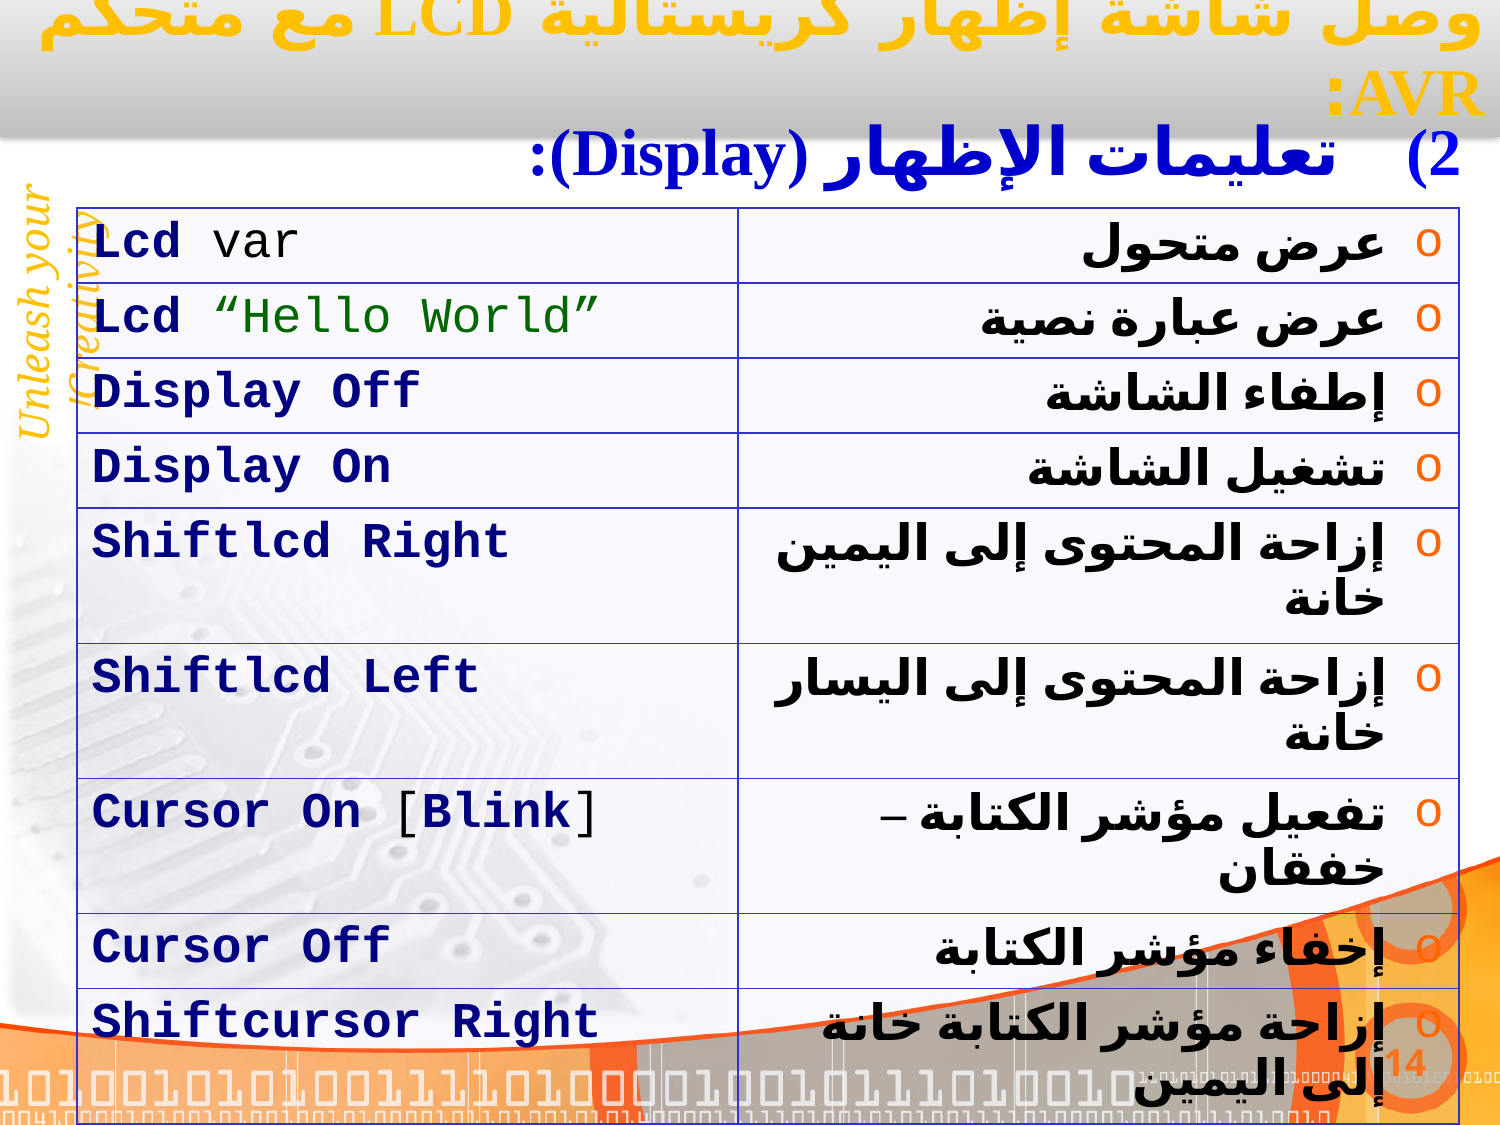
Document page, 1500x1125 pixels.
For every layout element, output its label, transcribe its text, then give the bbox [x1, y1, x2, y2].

table_cell Shiftlcd Right [733, 509, 737, 643]
table_cell Display On [733, 434, 737, 507]
table_cell إزاحة المحتوى إلى اليمين خانة [739, 509, 1458, 643]
picture [0, 137, 1500, 1125]
table_header Lcd var [78, 209, 737, 282]
table_cell إخفاء مؤشر الكتابة [739, 914, 1458, 988]
table_cell إطفاء الشاشة [739, 359, 1458, 432]
text_box وصل شاشة إظهار كريستالية LCD مع متحكم AVR: [0, 0, 1500, 137]
table_cell تشغيل الشاشة [739, 434, 1458, 507]
table_cell عرض عبارة نصية [739, 284, 1458, 357]
table_cell Cursor On [Blink] [733, 779, 737, 913]
table_cell Display Off [78, 359, 737, 432]
table_cell Shiftlcd Left [733, 644, 737, 778]
text_box تعليمات الإظهار (Display): [58, 101, 1477, 197]
table_cell إزاحة المحتوى إلى اليسار خانة [739, 644, 1458, 778]
text_box Unleash your Creativity! [0, 125, 59, 396]
table_cell Lcd “Hello World” [78, 284, 737, 357]
table_cell Shiftcursor Right [78, 989, 737, 1123]
table_cell تفعيل مؤشر الكتابة – خفقان [739, 779, 1458, 913]
table_cell إزاحة مؤشر الكتابة خانة إلى اليمين [739, 989, 1458, 1123]
table_cell Cursor Off [733, 914, 737, 988]
table_header عرض متحول [739, 209, 1458, 282]
